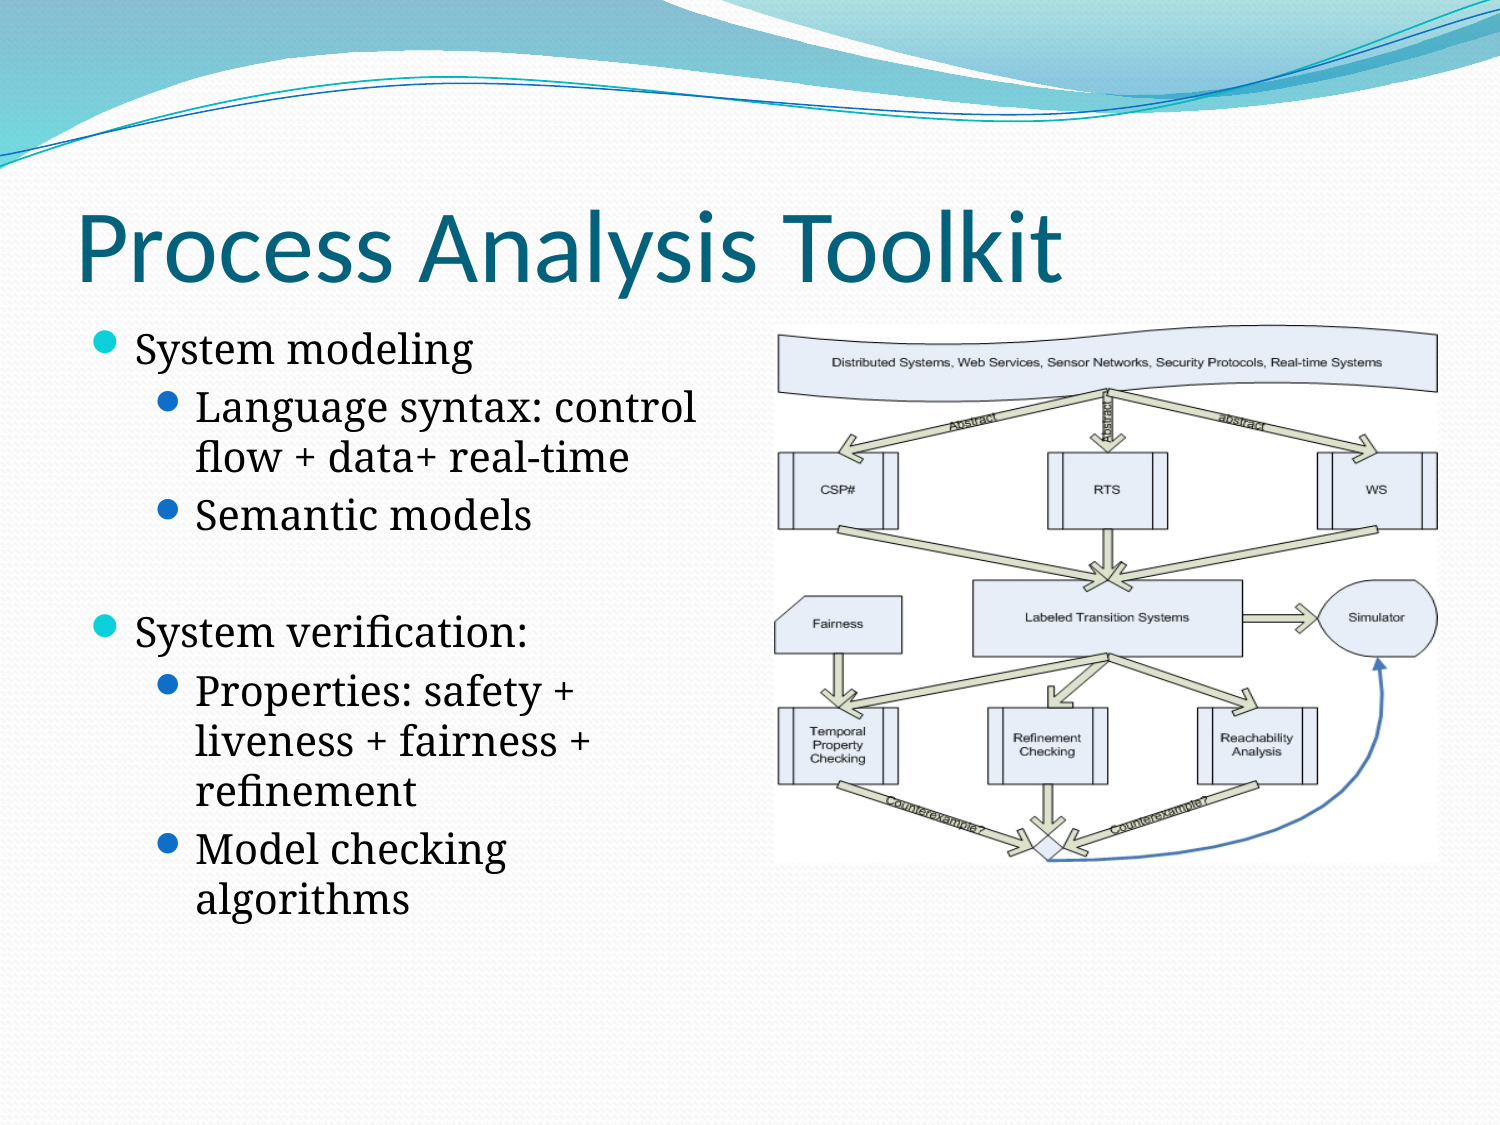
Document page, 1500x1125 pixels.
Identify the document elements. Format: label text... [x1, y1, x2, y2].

picture [774, 324, 1439, 863]
list System modeling Language syntax: control flow + data+ real-time Semantic models System verification: Properties: safety + liveness + fairness + refinement Model checking algorithms [74, 314, 738, 1043]
title Process Analysis Toolkit [74, 115, 1426, 304]
